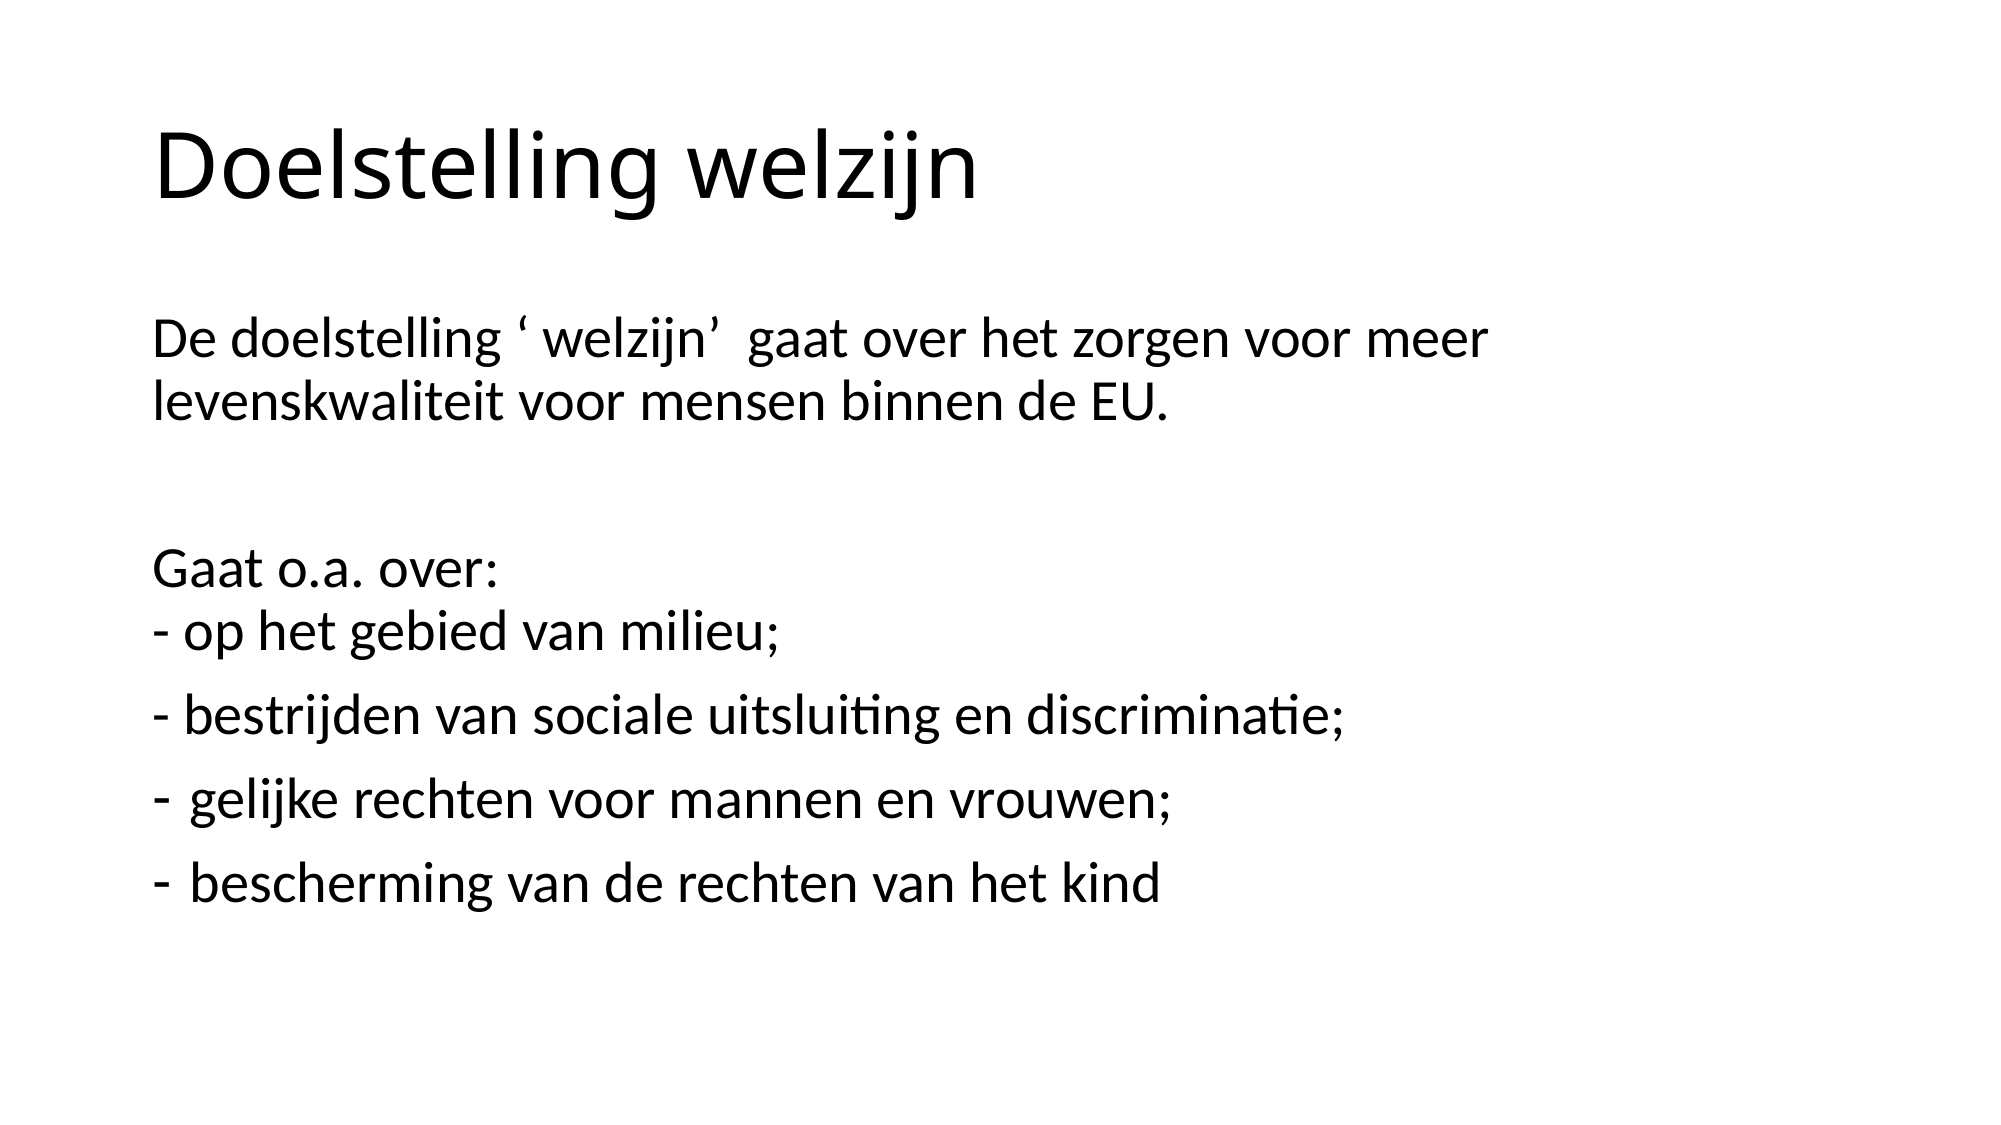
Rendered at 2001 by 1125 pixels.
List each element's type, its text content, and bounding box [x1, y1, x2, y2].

title Doelstelling welzijn [137, 59, 1863, 278]
list De doelstelling ‘ welzijn’ gaat over het zorgen voor meer levenskwaliteit voor mensen binnen de EU. Gaat o.a. over: - op het gebied van milieu; - bestrijden van sociale uitsluiting en discriminatie; gelijke rechten voor mannen en vrouwen; bescherming van de rechten van het kind [137, 299, 1863, 1014]
